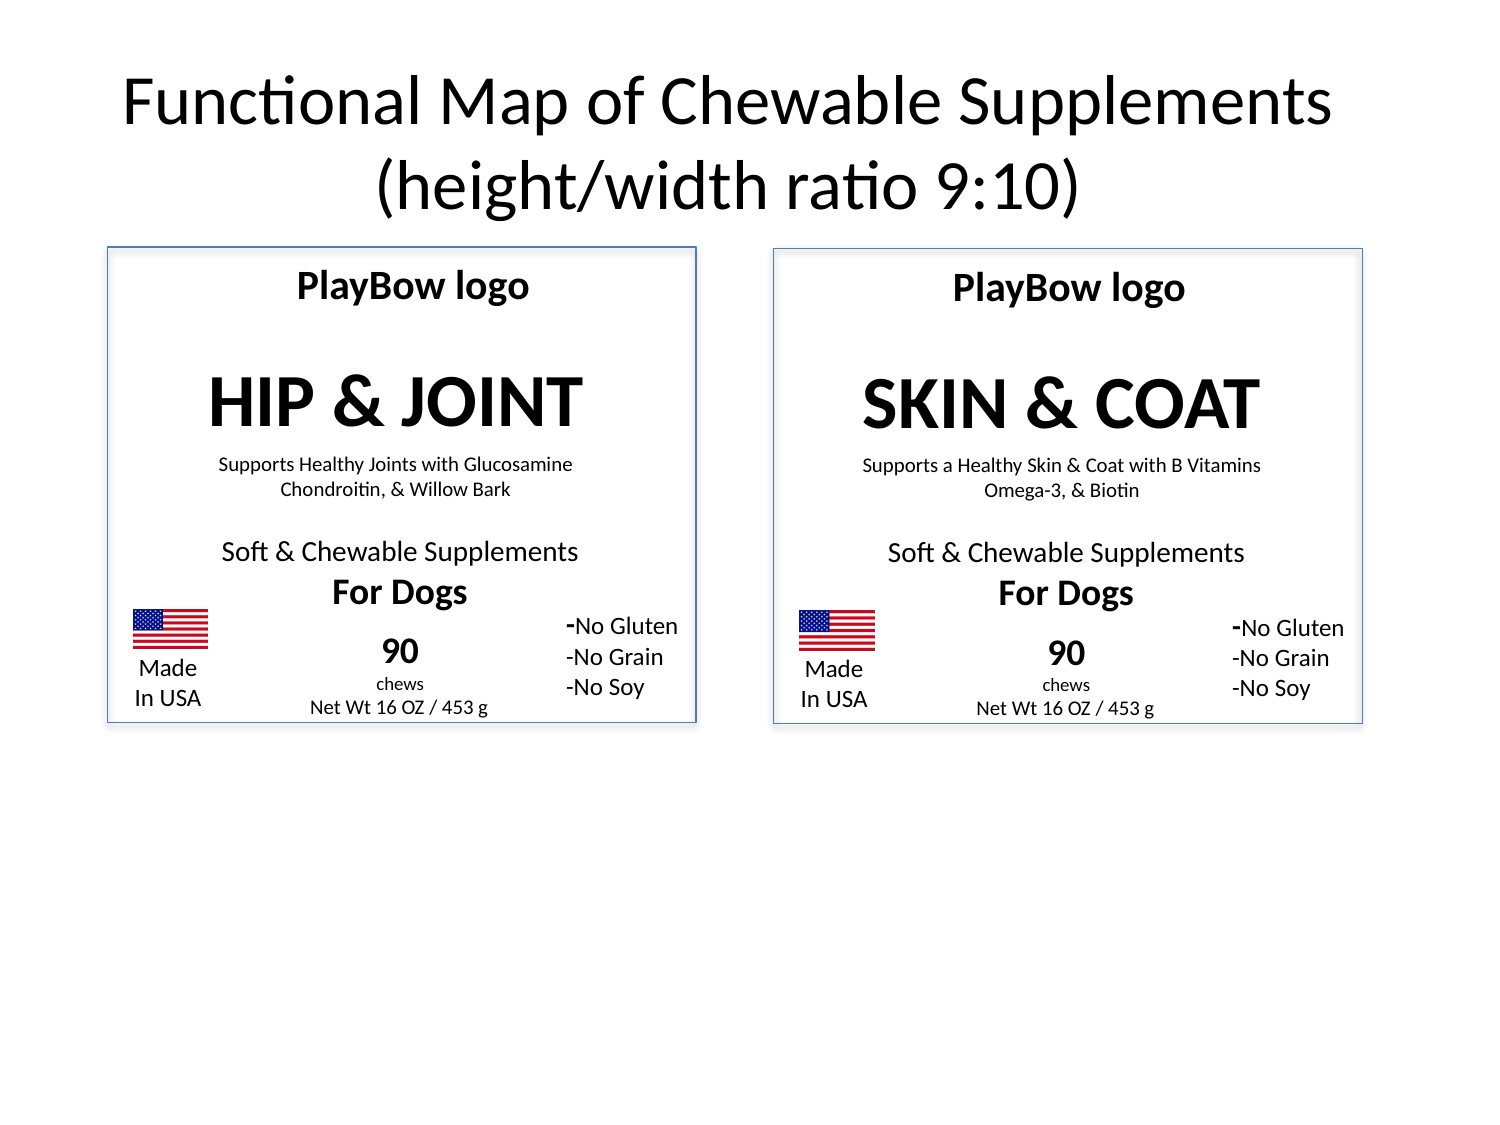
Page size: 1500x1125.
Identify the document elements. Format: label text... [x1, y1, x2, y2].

title Functional Map of Chewable Supplements (height/width ratio 9:10) [53, 45, 1404, 233]
text_box Supports Healthy Joints with Glucosamine Chondroitin, & Willow Bark [203, 398, 588, 508]
picture [132, 608, 209, 649]
text_box Supports a Healthy Skin & Coat with B Vitamins Omega-3, & Biotin [847, 399, 1277, 510]
text_box Made In USA [785, 610, 883, 756]
text_box 90 chews [1027, 620, 1105, 703]
text_box Soft & Chewable Supplements For Dogs [872, 526, 1260, 621]
text_box 90 chews [361, 618, 439, 702]
text_box PlayBow logo [937, 207, 1201, 317]
text_box Net Wt 16 OZ / 453 g [961, 652, 1170, 728]
text_box PlayBow logo [281, 205, 545, 316]
text_box HIP & JOINT [193, 344, 600, 450]
text_box -No Gluten -No Grain -No Soy [1217, 599, 1360, 709]
picture [798, 610, 875, 651]
text_box Made In USA [119, 609, 217, 754]
text_box Soft & Chewable Supplements For Dogs [206, 524, 594, 620]
text_box [107, 246, 697, 723]
text_box [773, 248, 1363, 724]
text_box -No Gluten -No Grain -No Soy [551, 598, 694, 708]
text_box Net Wt 16 OZ / 453 g [295, 651, 504, 727]
text_box SKIN & COAT [848, 345, 1277, 399]
